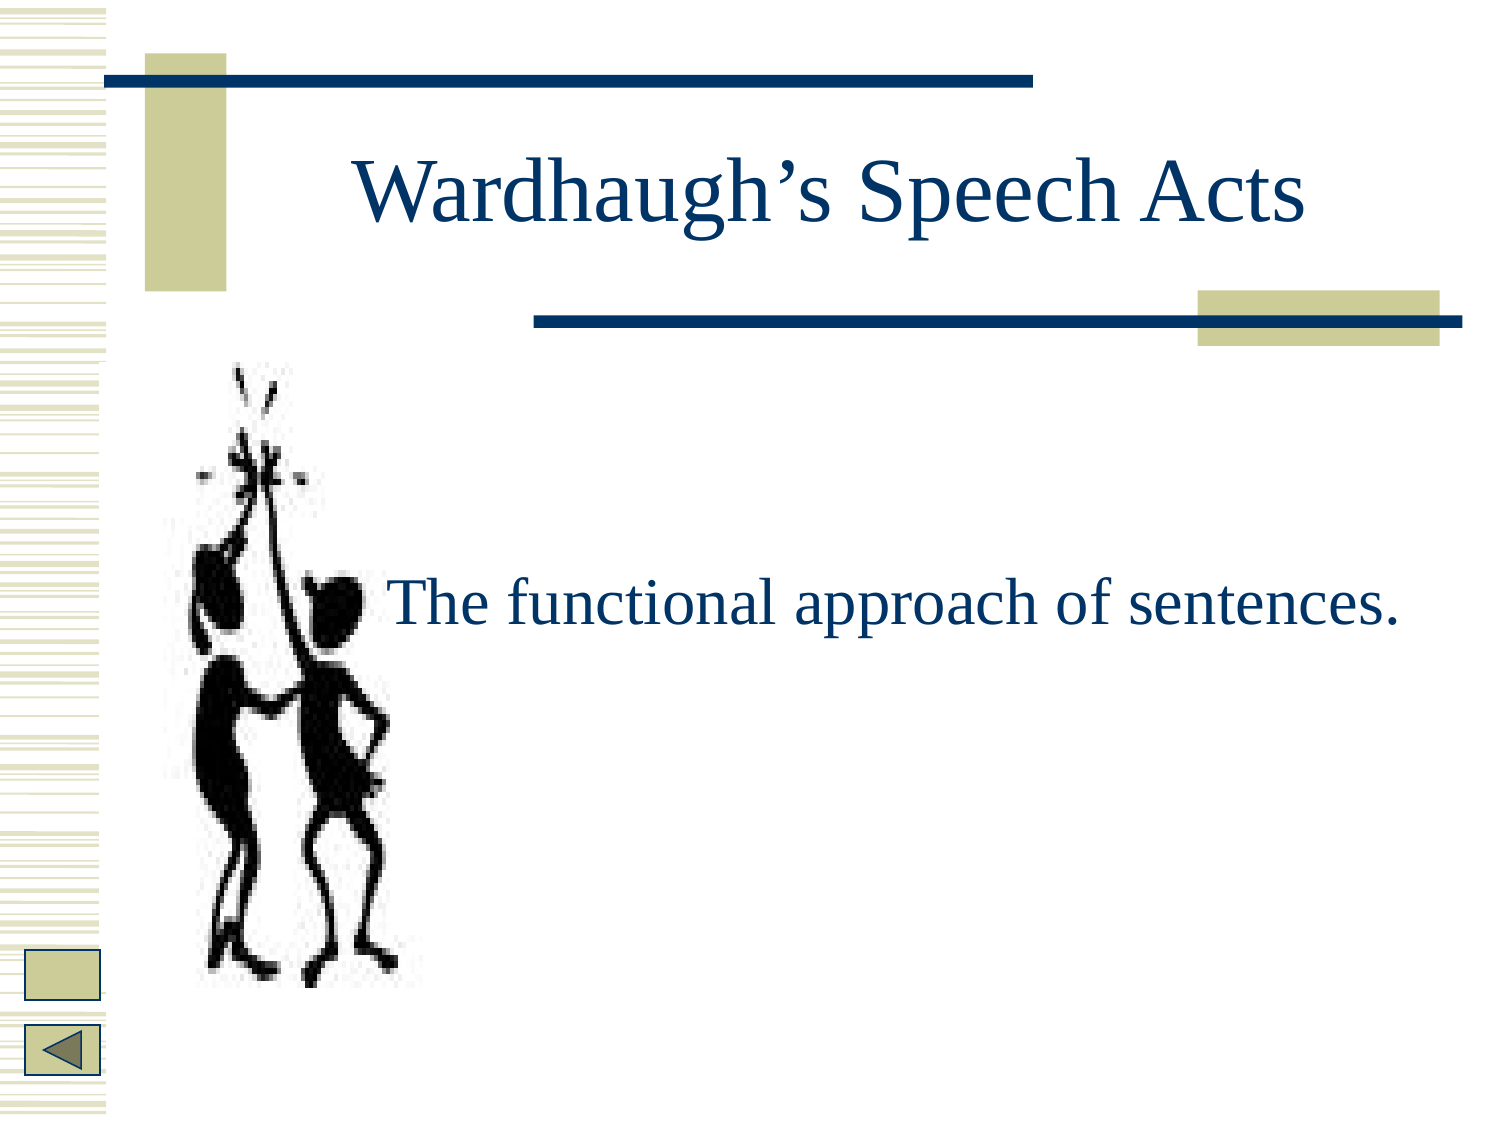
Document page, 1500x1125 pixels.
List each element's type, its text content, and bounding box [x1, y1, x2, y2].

text_box [24, 1025, 100, 1076]
title Wardhaugh’s Speech Acts [224, 99, 1436, 288]
picture [99, 362, 488, 988]
text_box [24, 950, 100, 1001]
list The functional approach of sentences. [132, 549, 1439, 1001]
